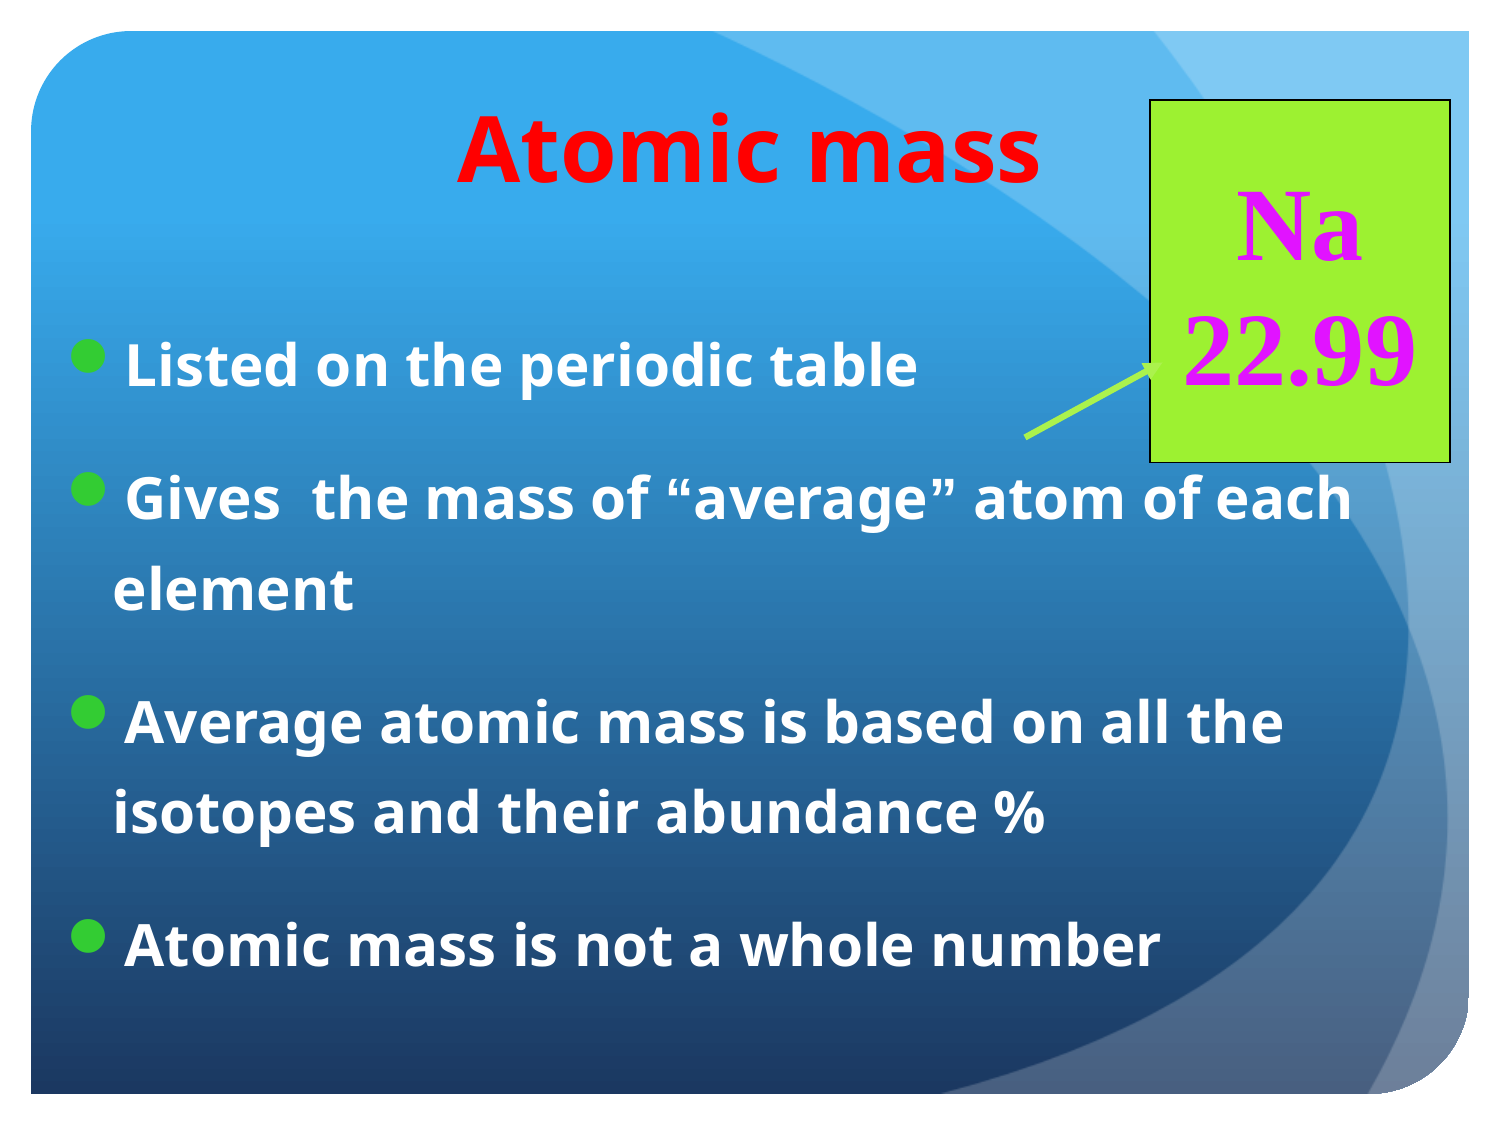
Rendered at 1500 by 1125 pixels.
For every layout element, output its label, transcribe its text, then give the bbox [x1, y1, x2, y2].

list Listed on the periodic table Gives the mass of “average” atom of each element Average atomic mass is based on all the isotopes and their abundance % Atomic mass is not a whole number [51, 299, 1410, 1061]
picture [24, 30, 1473, 1094]
text_box Na 22.99 [1149, 99, 1450, 463]
text_box [1024, 362, 1163, 438]
title Atomic mass [127, 62, 1372, 209]
